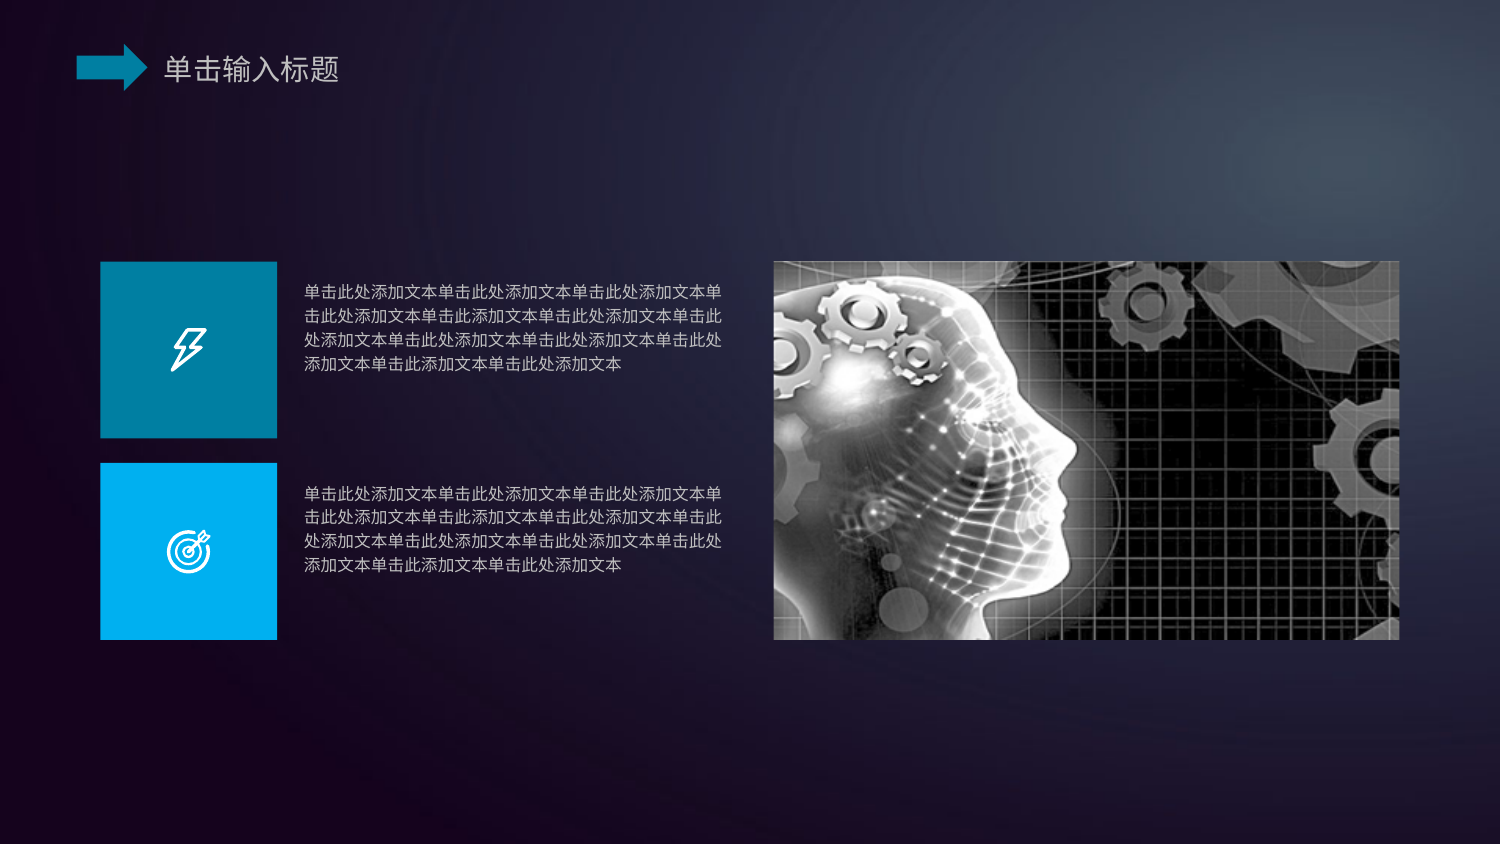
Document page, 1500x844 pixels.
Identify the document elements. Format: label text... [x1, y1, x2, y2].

text_box [170, 328, 207, 372]
text_box 单击此处添加文本单击此处添加文本单击此处添加文本单击此处添加文本单击此添加文本单击此处添加文本单击此处添加文本单击此处添加文本单击此处添加文本单击此处添加文本单击此添加文本单击此处添加文本 [303, 479, 727, 606]
text_box [98, 461, 279, 642]
text_box 单击此处添加文本单击此处添加文本单击此处添加文本单击此处添加文本单击此添加文本单击此处添加文本单击此处添加文本单击此处添加文本单击此处添加文本单击此处添加文本单击此添加文本单击此处添加文本 [303, 277, 727, 404]
text_box [772, 259, 1401, 642]
picture [0, 0, 1500, 844]
text_box [174, 529, 211, 566]
text_box [98, 259, 279, 441]
text_box [166, 530, 211, 574]
